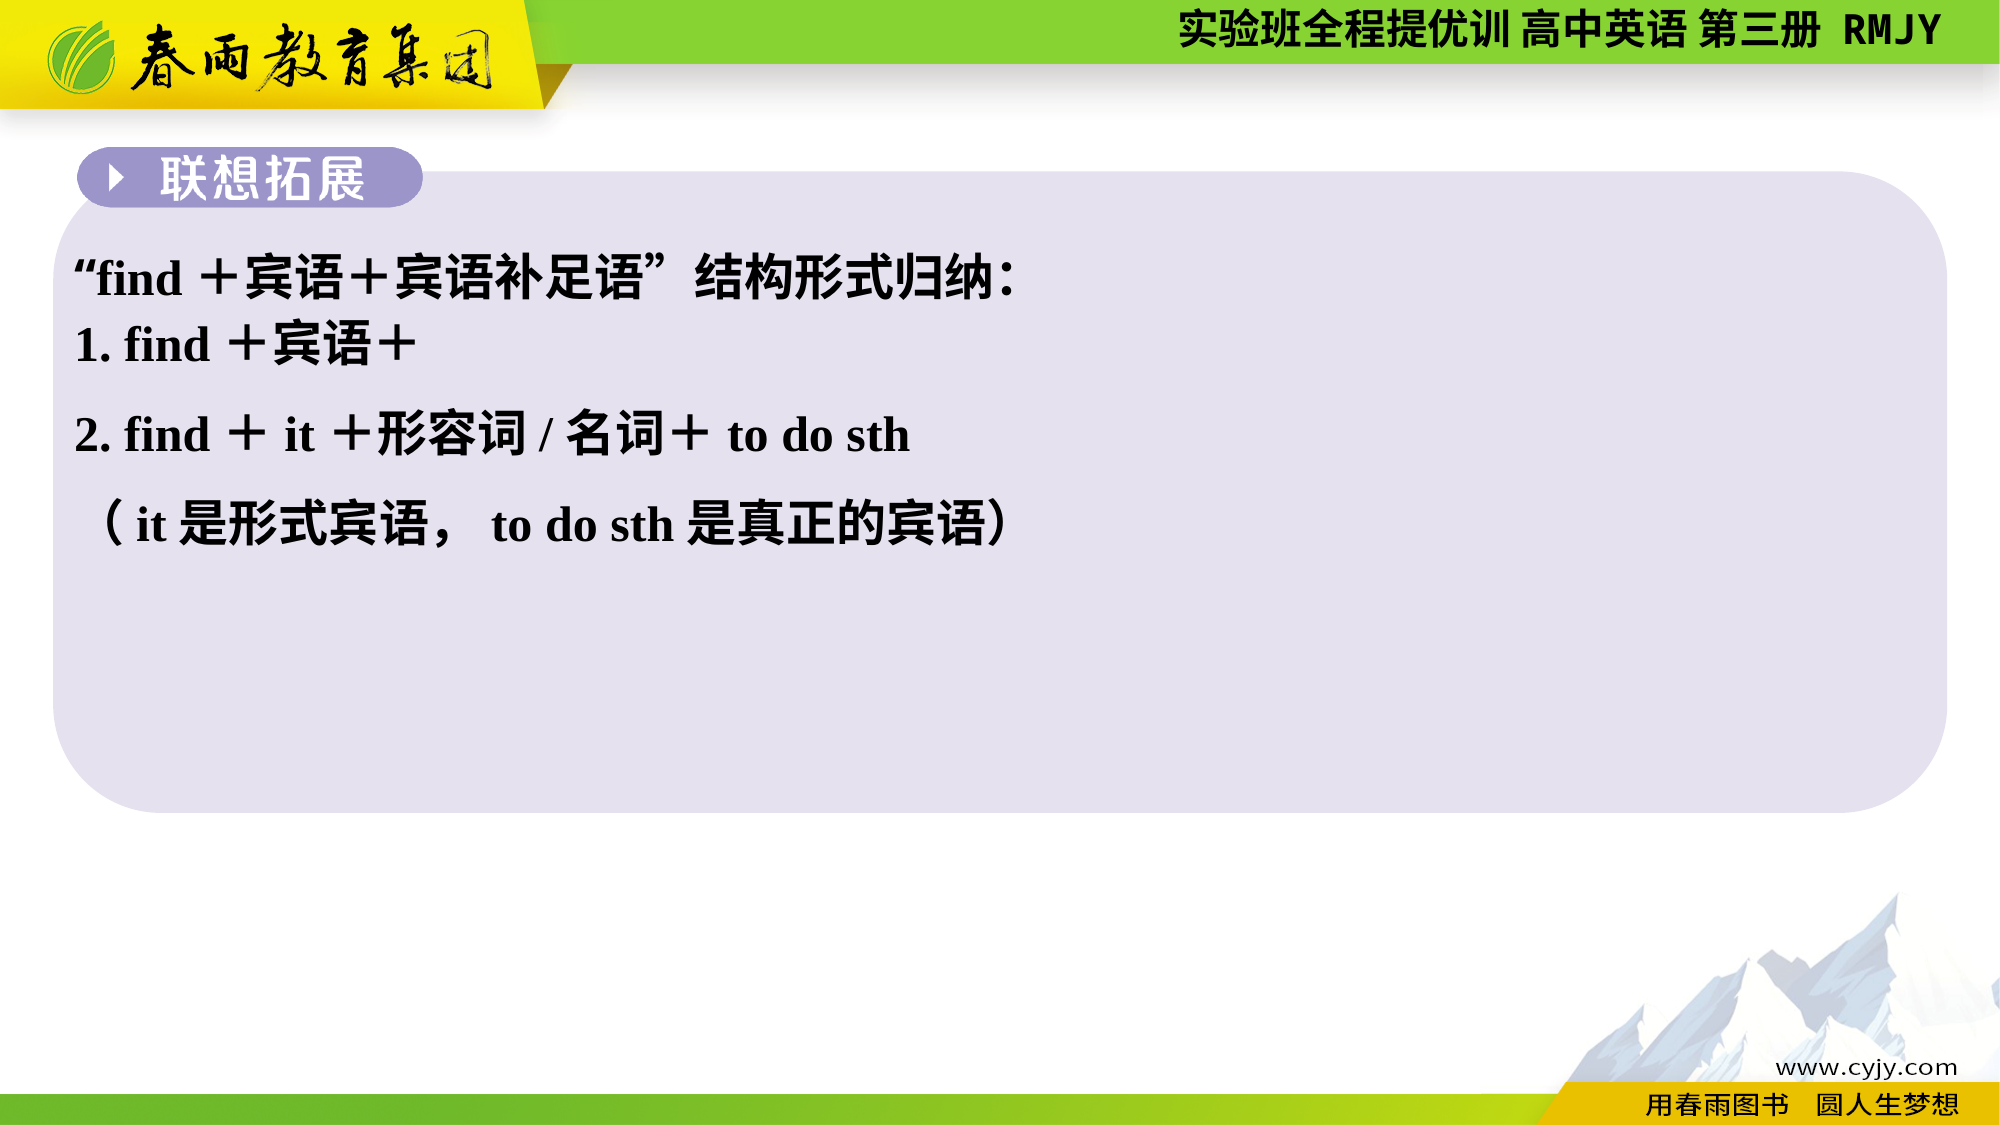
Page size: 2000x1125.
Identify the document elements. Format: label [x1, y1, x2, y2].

text_box [54, 172, 1946, 812]
picture [0, 0, 2000, 1125]
